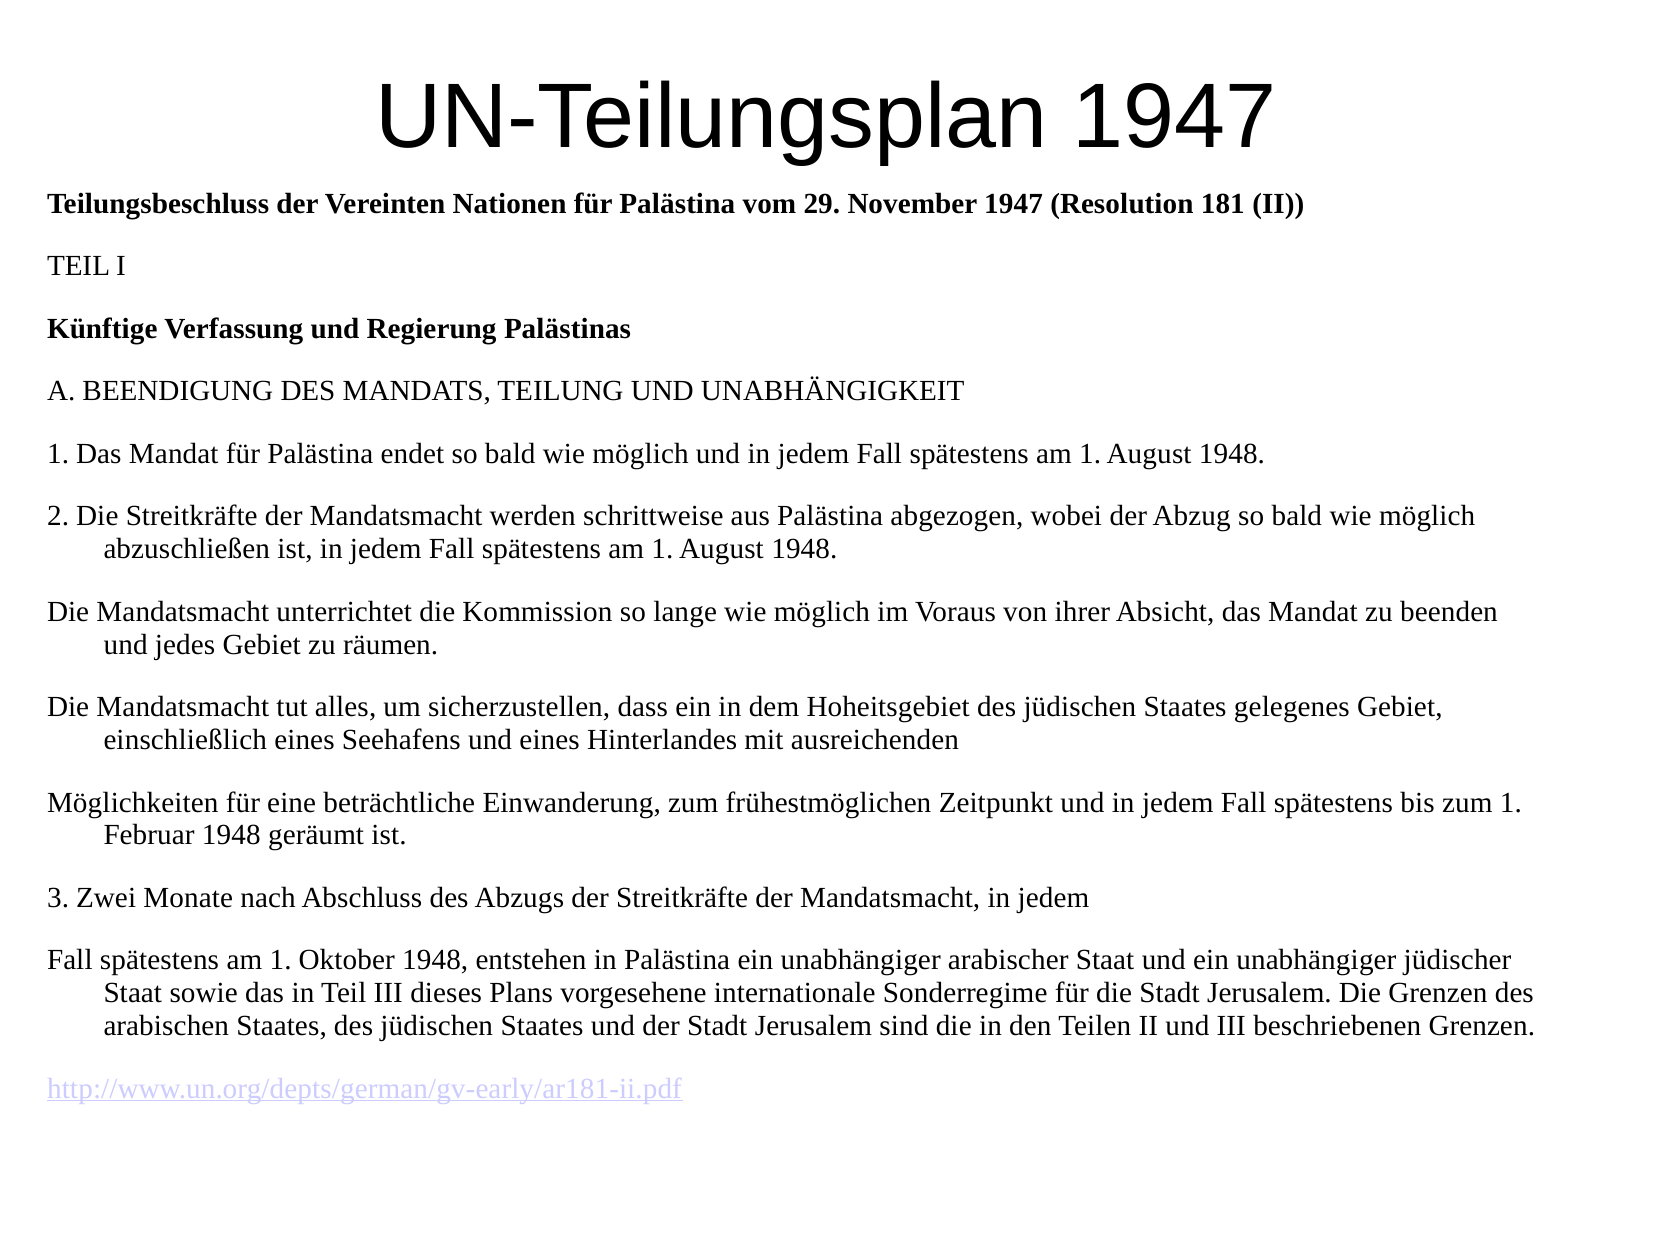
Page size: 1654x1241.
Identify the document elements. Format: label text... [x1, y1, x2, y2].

title UN-Teilungsplan 1947 [82, 49, 1571, 183]
list Teilungsbeschluss der Vereinten Nationen für Palästina vom 29. November 1947 (Resolution 181 (II)) TEIL I Künftige Verfassung und Regierung Palästinas A. BEENDIGUNG DES MANDATS, TEILUNG UND UNABHÄNGIGKEIT 1. Das Mandat für Palästina endet so bald wie möglich und in jedem Fall spätestens am 1. August 1948. 2. Die Streitkräfte der Mandatsmacht werden schrittweise aus Palästina abgezogen, wobei der Abzug so bald wie möglich abzuschließen ist, in jedem Fall spätestens am 1. August 1948. Die Mandatsmacht unterrichtet die Kommission so lange wie möglich im Voraus von ihrer Absicht, das Mandat zu beenden und jedes Gebiet zu räumen. Die Mandatsmacht tut alles, um sicherzustellen, dass ein in dem Hoheitsgebiet des jüdischen Staates gelegenes Gebiet, einschließlich eines Seehafens und eines Hinterlandes mit ausreichenden Möglichkeiten für eine beträchtliche Einwanderung, zum frühestmöglichen Zeitpunkt und in jedem Fall spätestens bis zum 1. Februar 1948 geräumt ist. 3. Zwei Monate nach Abschluss des Abzugs der Streitkräfte der Mandatsmacht, in jedem Fall spätestens am 1. Oktober 1948, entstehen in Palästina ein unabhängiger arabischer Staat und ein unabhängiger jüdischer Staat sowie das in Teil III dieses Plans vorgesehene internationale Sonderregime für die Stadt Jerusalem. Die Grenzen des arabischen Staates, des jüdischen Staates und der Stadt Jerusalem sind die in den Teilen II und III beschriebenen Grenzen. http://www.un.org/depts/german/gv-early/ar181-ii.pdf [47, 183, 1548, 1140]
